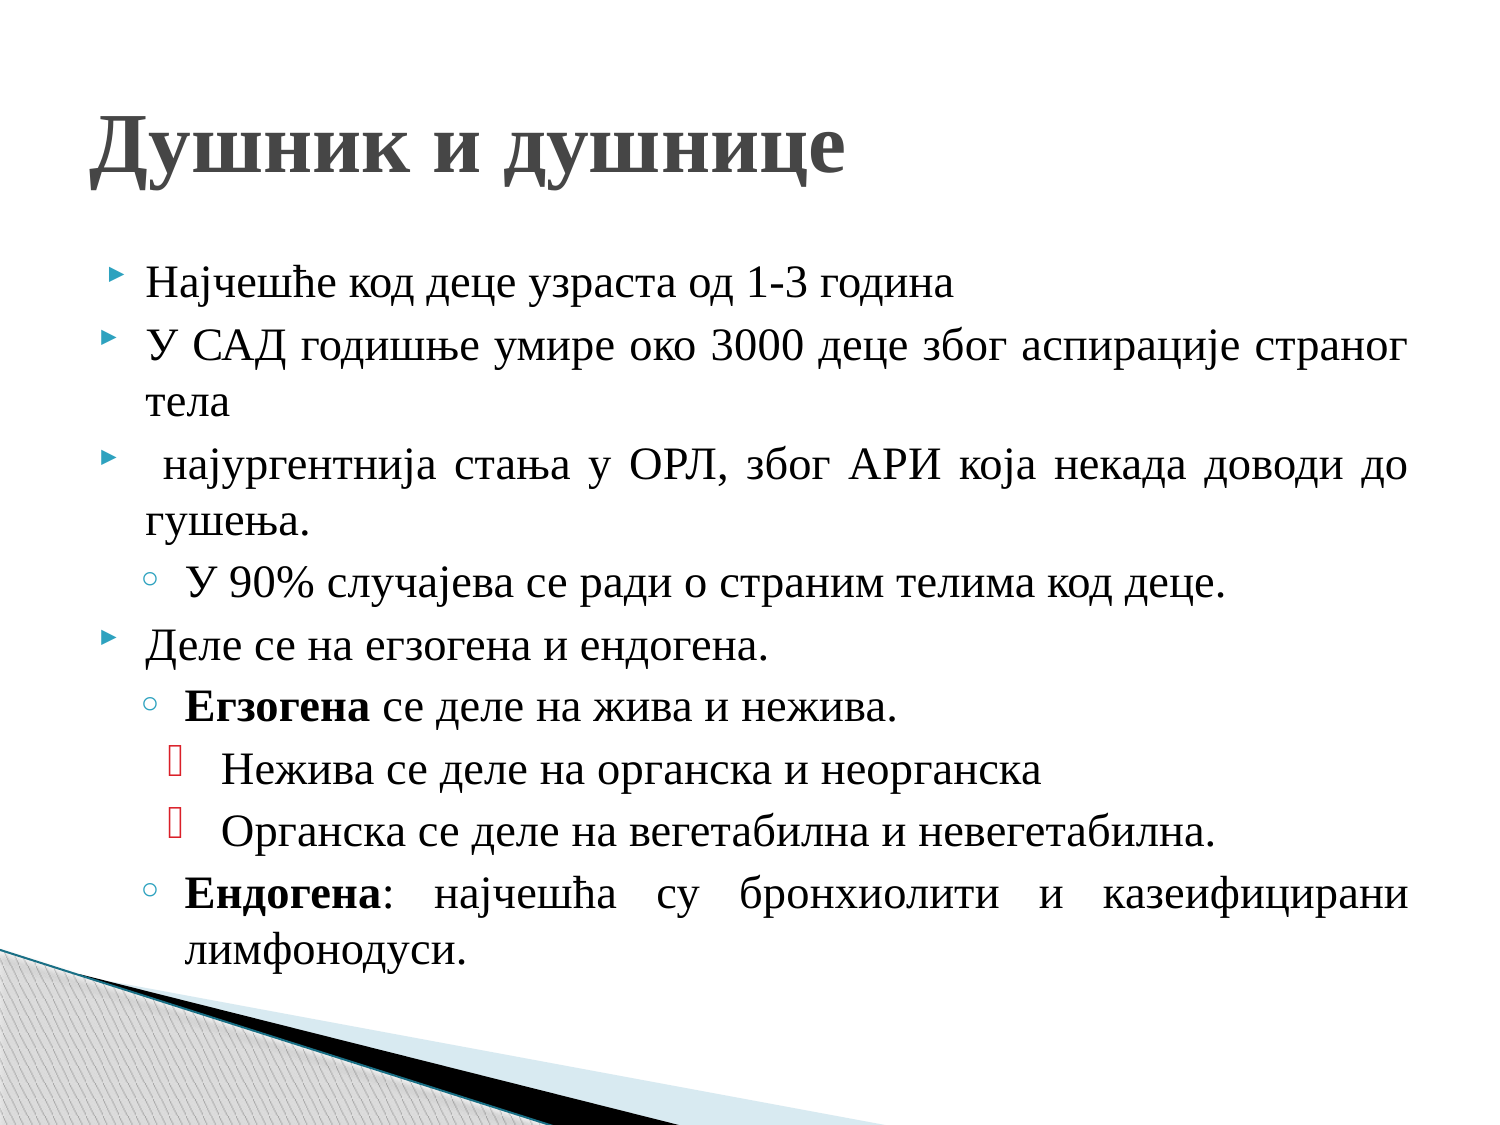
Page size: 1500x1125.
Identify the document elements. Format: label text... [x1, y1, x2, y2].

list Најчешће код деце узраста од 1-3 година У САД годишње умире око 3000 деце због аспирације страног тела најургентнија стања у ОРЛ, због АРИ која некада доводи до гушења. У 90% случајева се ради о страним телима код деце. Деле се на егзогена и ендогена. Егзогена се деле на жива и нежива. Нежива се деле на органска и неорганска Органска се деле на вегетабилна и невегетабилна. Ендогена: најчешћа су бронхиолити и казеифицирани лимфонодуси. [75, 243, 1425, 986]
title Душник и душнице [75, 45, 1425, 233]
